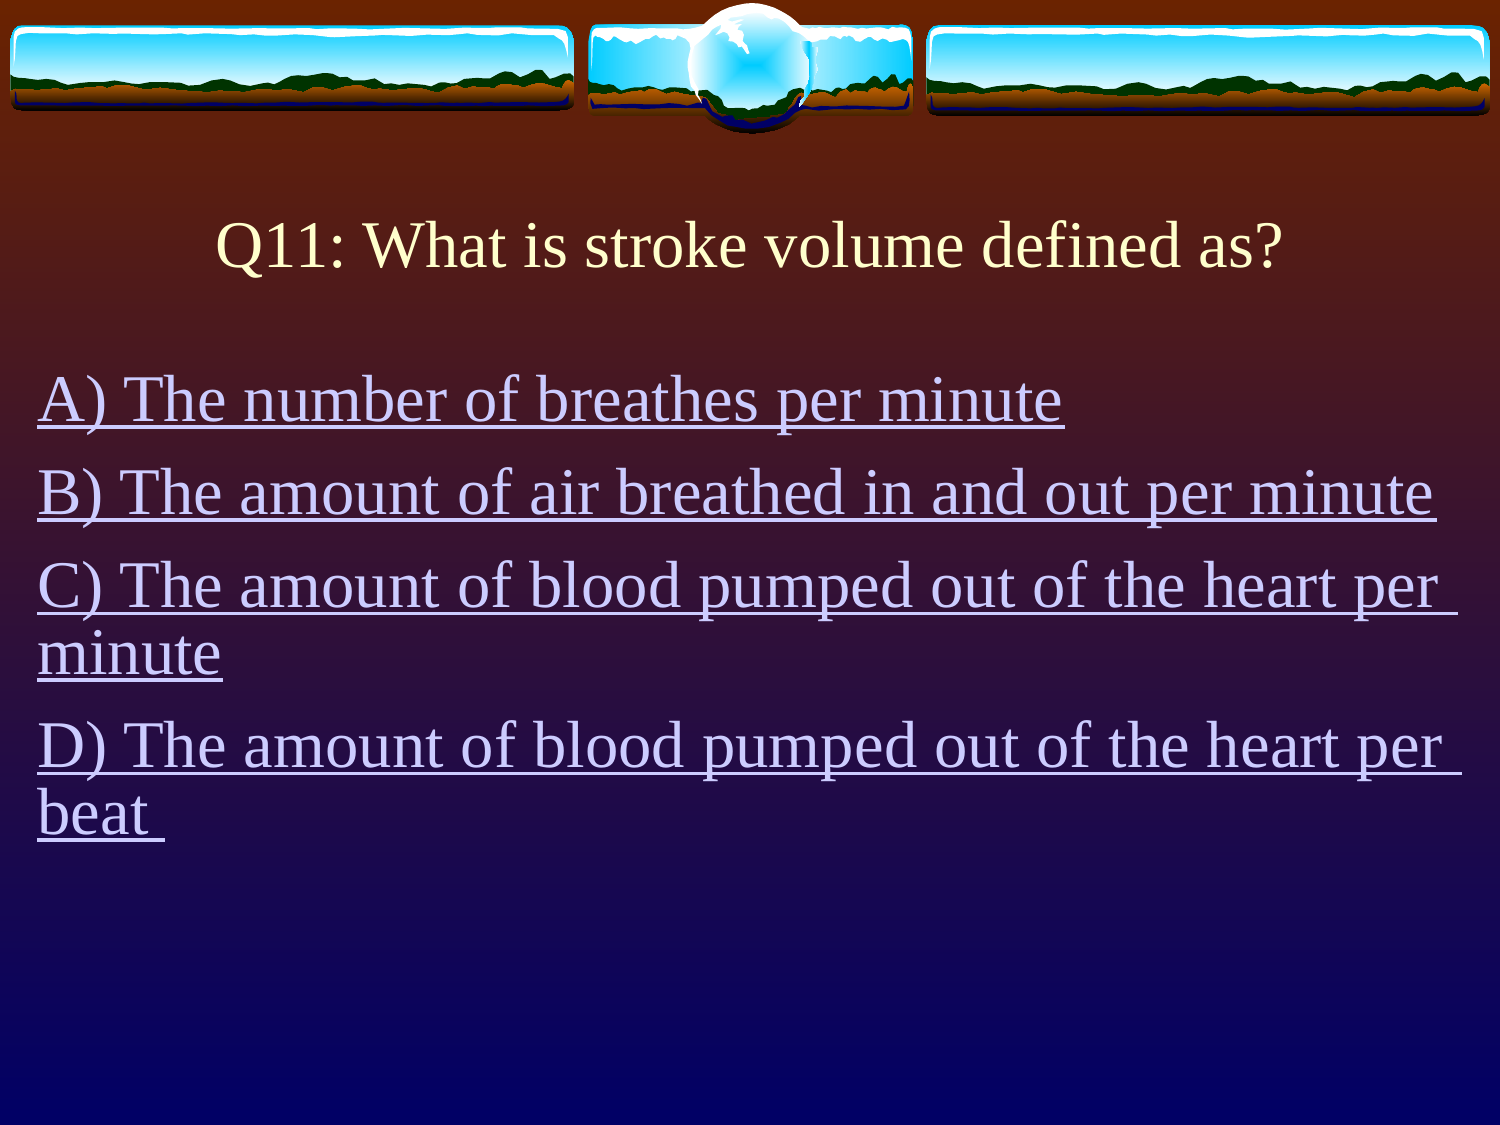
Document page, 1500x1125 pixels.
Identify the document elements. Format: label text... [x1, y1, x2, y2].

list A) The number of breathes per minute B) The amount of air breathed in and out per minute C) The amount of blood pumped out of the heart per minute D) The amount of blood pumped out of the heart per beat [21, 346, 1482, 1026]
title Q11: What is stroke volume defined as? [21, 145, 1480, 336]
